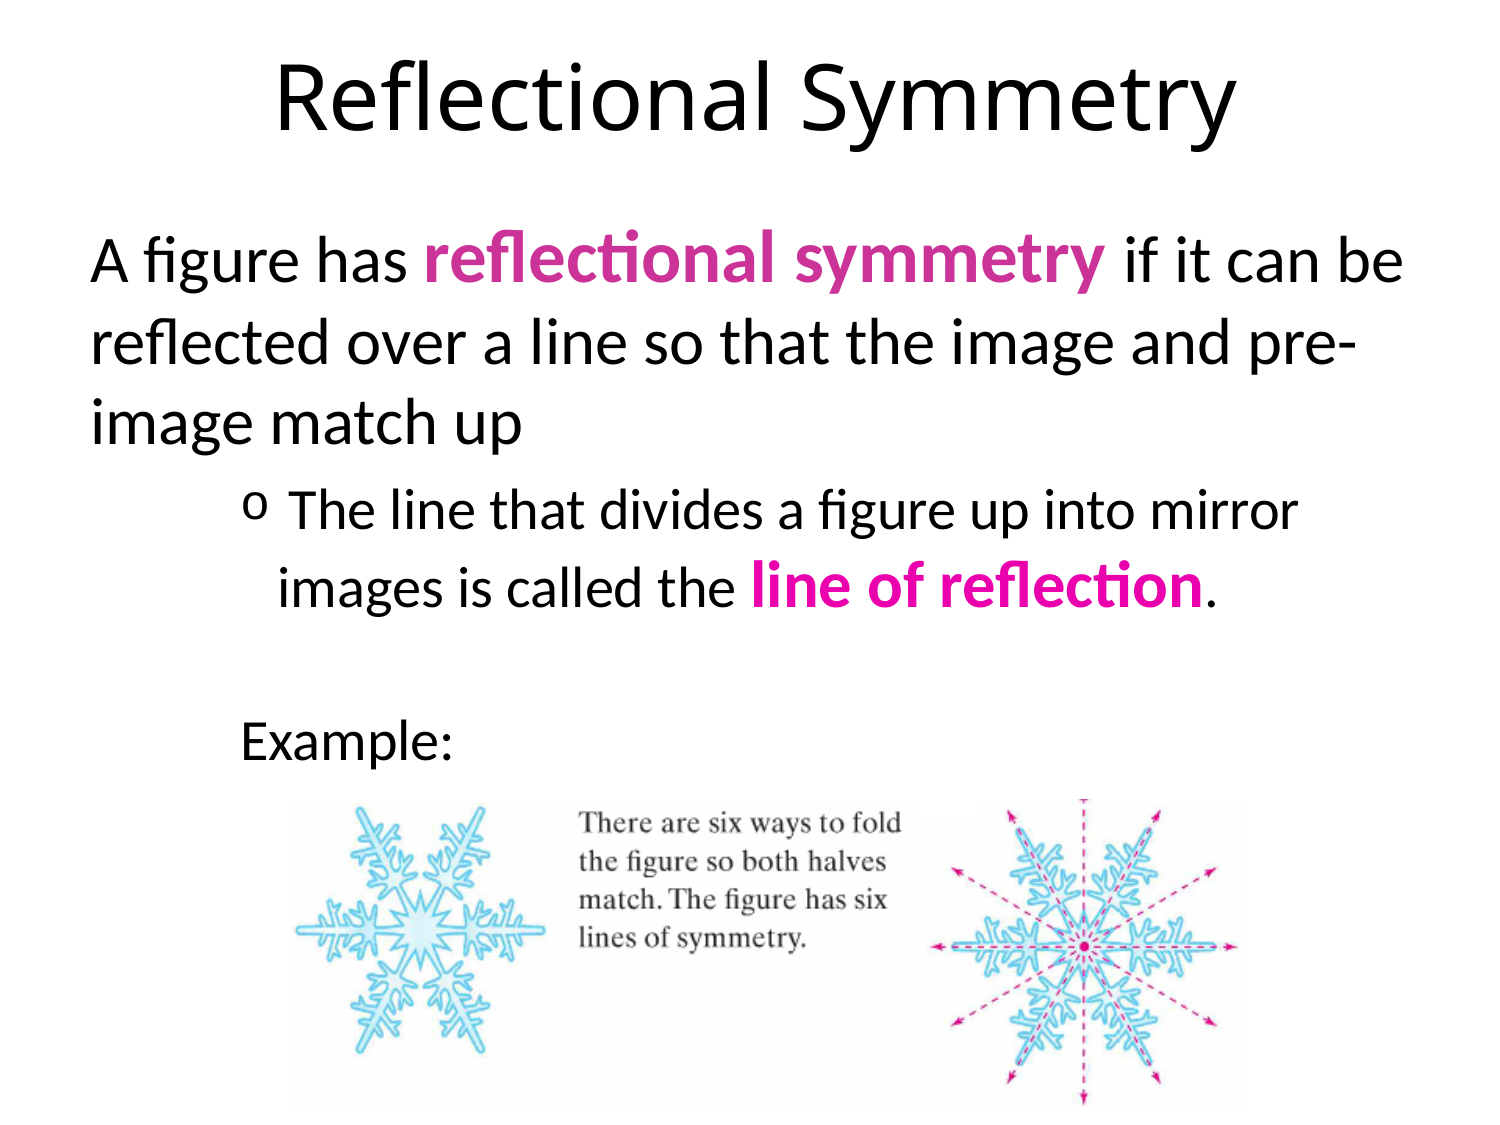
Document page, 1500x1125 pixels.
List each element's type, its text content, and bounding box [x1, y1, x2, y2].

title Reflectional Symmetry [91, 0, 1442, 188]
picture [286, 799, 1247, 1110]
list A figure has reflectional symmetry if it can be reflected over a line so that the image and pre-image match up The line that divides a figure up into mirror images is called the line of reflection. Example: [75, 200, 1425, 1005]
